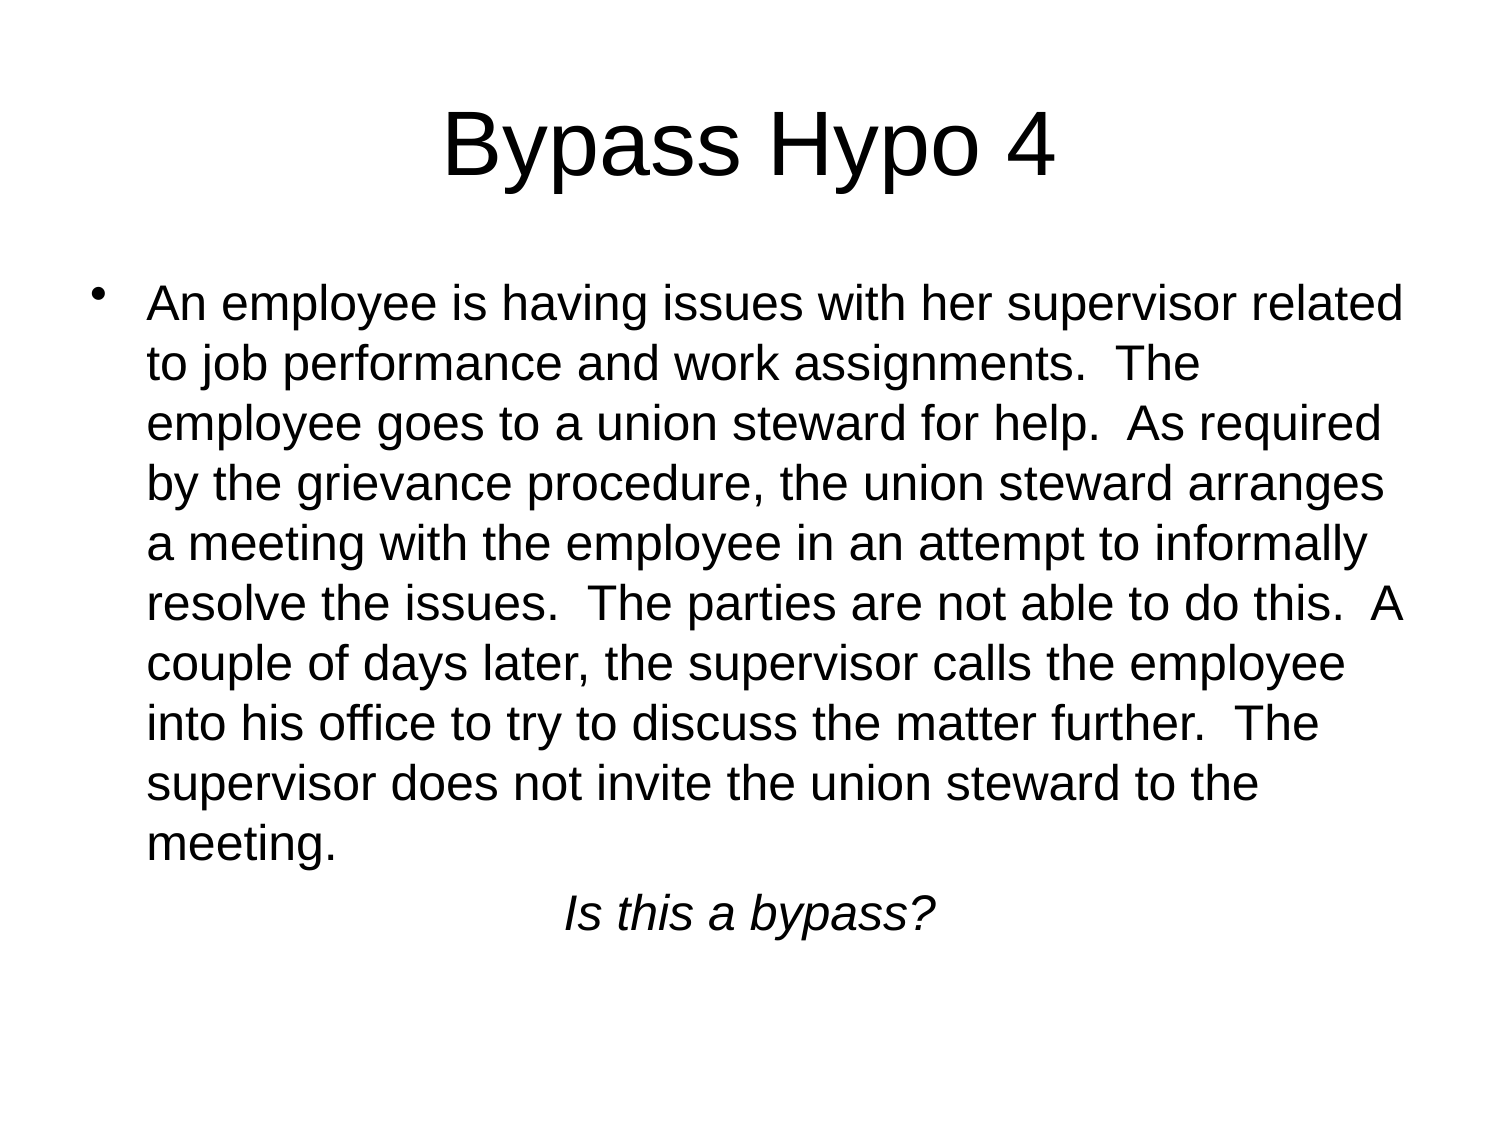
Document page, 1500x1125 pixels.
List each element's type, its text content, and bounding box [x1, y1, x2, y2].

list An employee is having issues with her supervisor related to job performance and work assignments. The employee goes to a union steward for help. As required by the grievance procedure, the union steward arranges a meeting with the employee in an attempt to informally resolve the issues. The parties are not able to do this. A couple of days later, the supervisor calls the employee into his office to try to discuss the matter further. The supervisor does not invite the union steward to the meeting. Is this a bypass? [74, 262, 1426, 1006]
title Bypass Hypo 4 [74, 44, 1426, 233]
